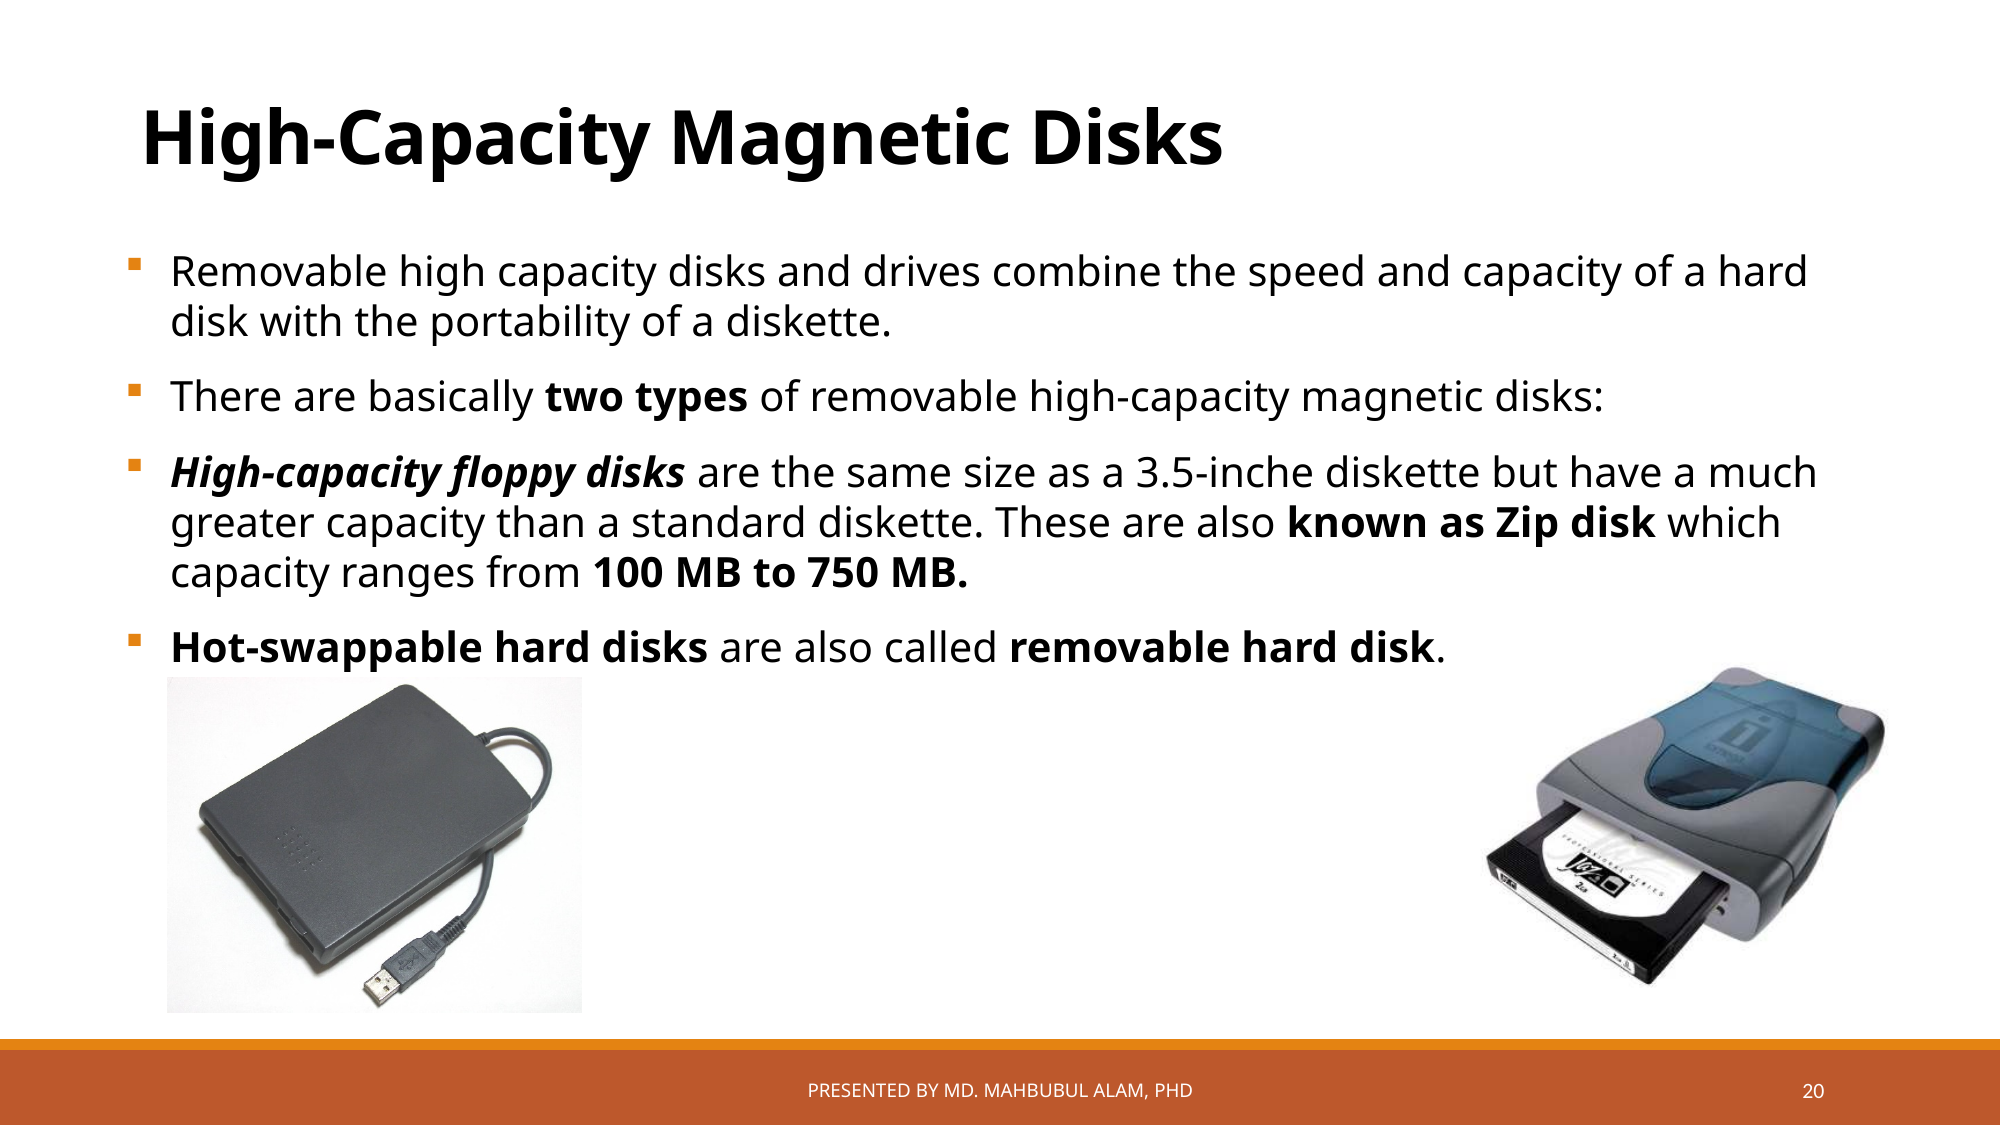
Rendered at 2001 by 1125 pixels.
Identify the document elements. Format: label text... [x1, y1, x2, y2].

slide_number 20 [1624, 1059, 1840, 1120]
list Removable high capacity disks and drives combine the speed and capacity of a hard disk with the portability of a diskette. There are basically two types of removable high-capacity magnetic disks: High-capacity floppy disks are the same size as a 3.5-inche diskette but have a much greater capacity than a standard diskette. These are also known as Zip disk which capacity ranges from 100 MB to 750 MB. Hot-swappable hard disks are also called removable hard disk. [125, 237, 1888, 963]
picture [1452, 643, 1917, 1012]
title High-Capacity Magnetic Disks [125, 75, 1830, 188]
footer Presented by Md. Mahbubul Alam, PhD [604, 1059, 1396, 1120]
picture [167, 677, 583, 1014]
